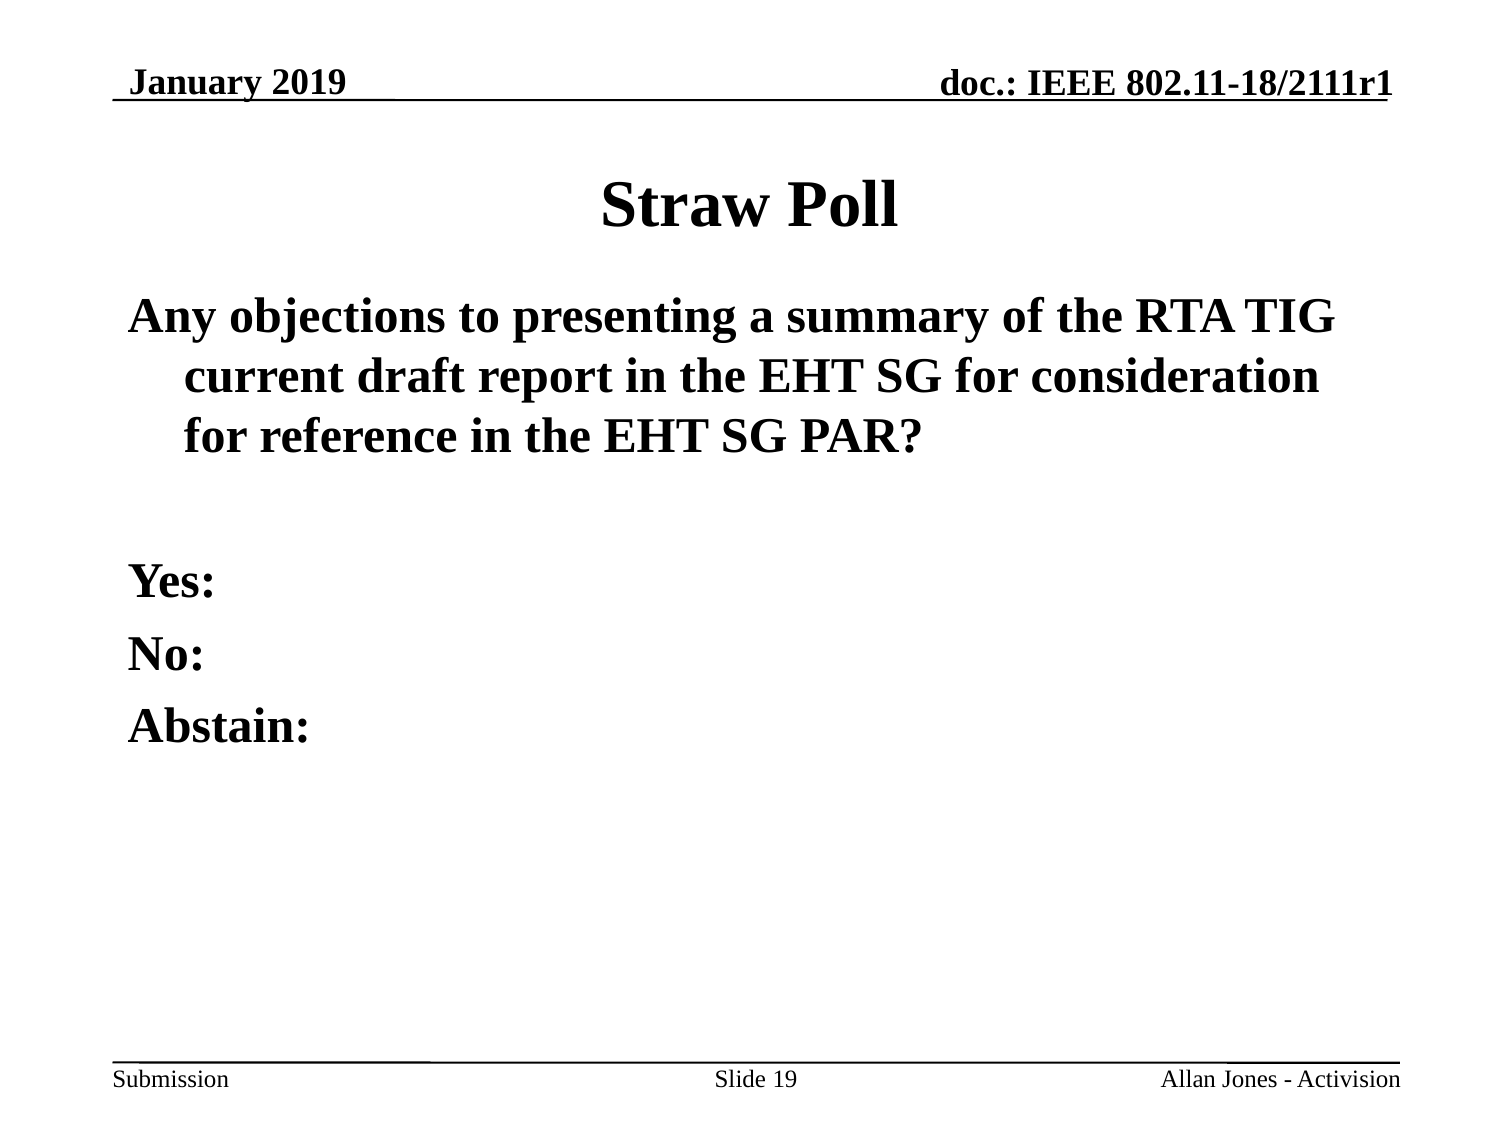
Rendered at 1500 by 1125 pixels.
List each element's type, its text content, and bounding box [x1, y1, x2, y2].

slide_number Slide 19 [712, 1061, 800, 1123]
footer Allan Jones - Activision [902, 1061, 1402, 1093]
list Any objections to presenting a summary of the RTA TIG current draft report in the EHT SG for consideration for reference in the EHT SG PAR? Yes: No: Abstain: [112, 288, 1388, 950]
title Straw Poll [112, 112, 1388, 288]
text_box January 2019 [114, 37, 493, 113]
